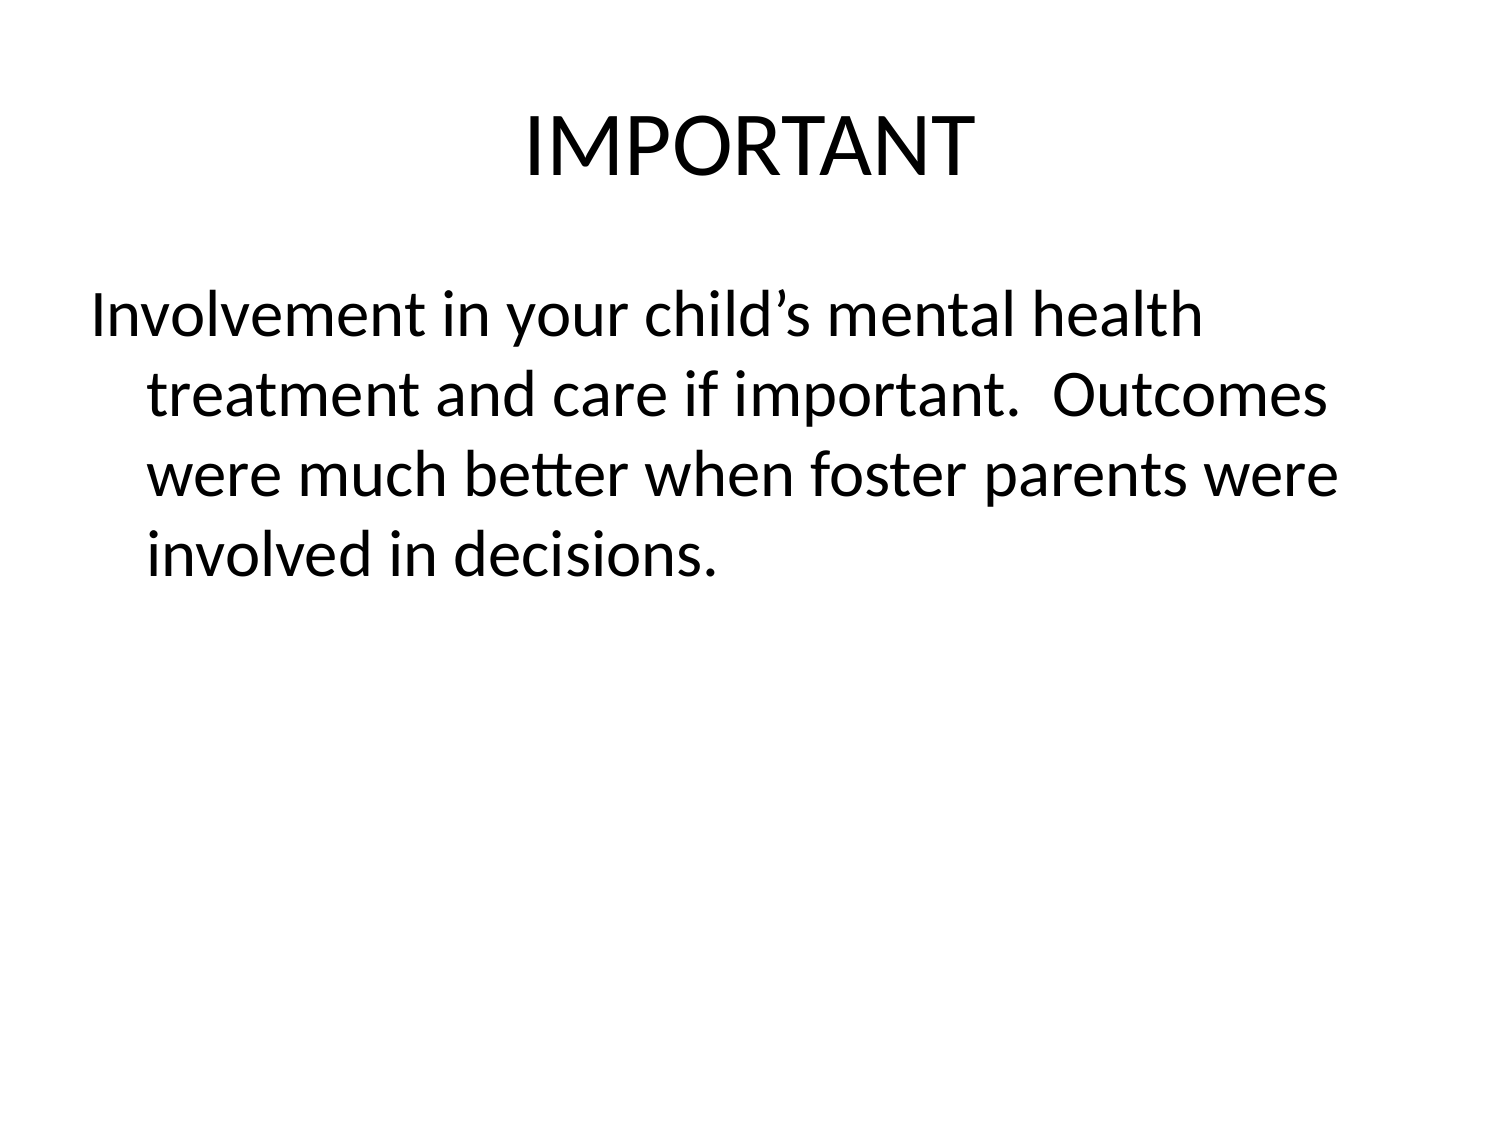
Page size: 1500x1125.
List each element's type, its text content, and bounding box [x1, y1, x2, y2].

list Involvement in your child’s mental health treatment and care if important. Outcomes were much better when foster parents were involved in decisions. [75, 262, 1425, 1005]
title IMPORTANT [75, 45, 1425, 233]
